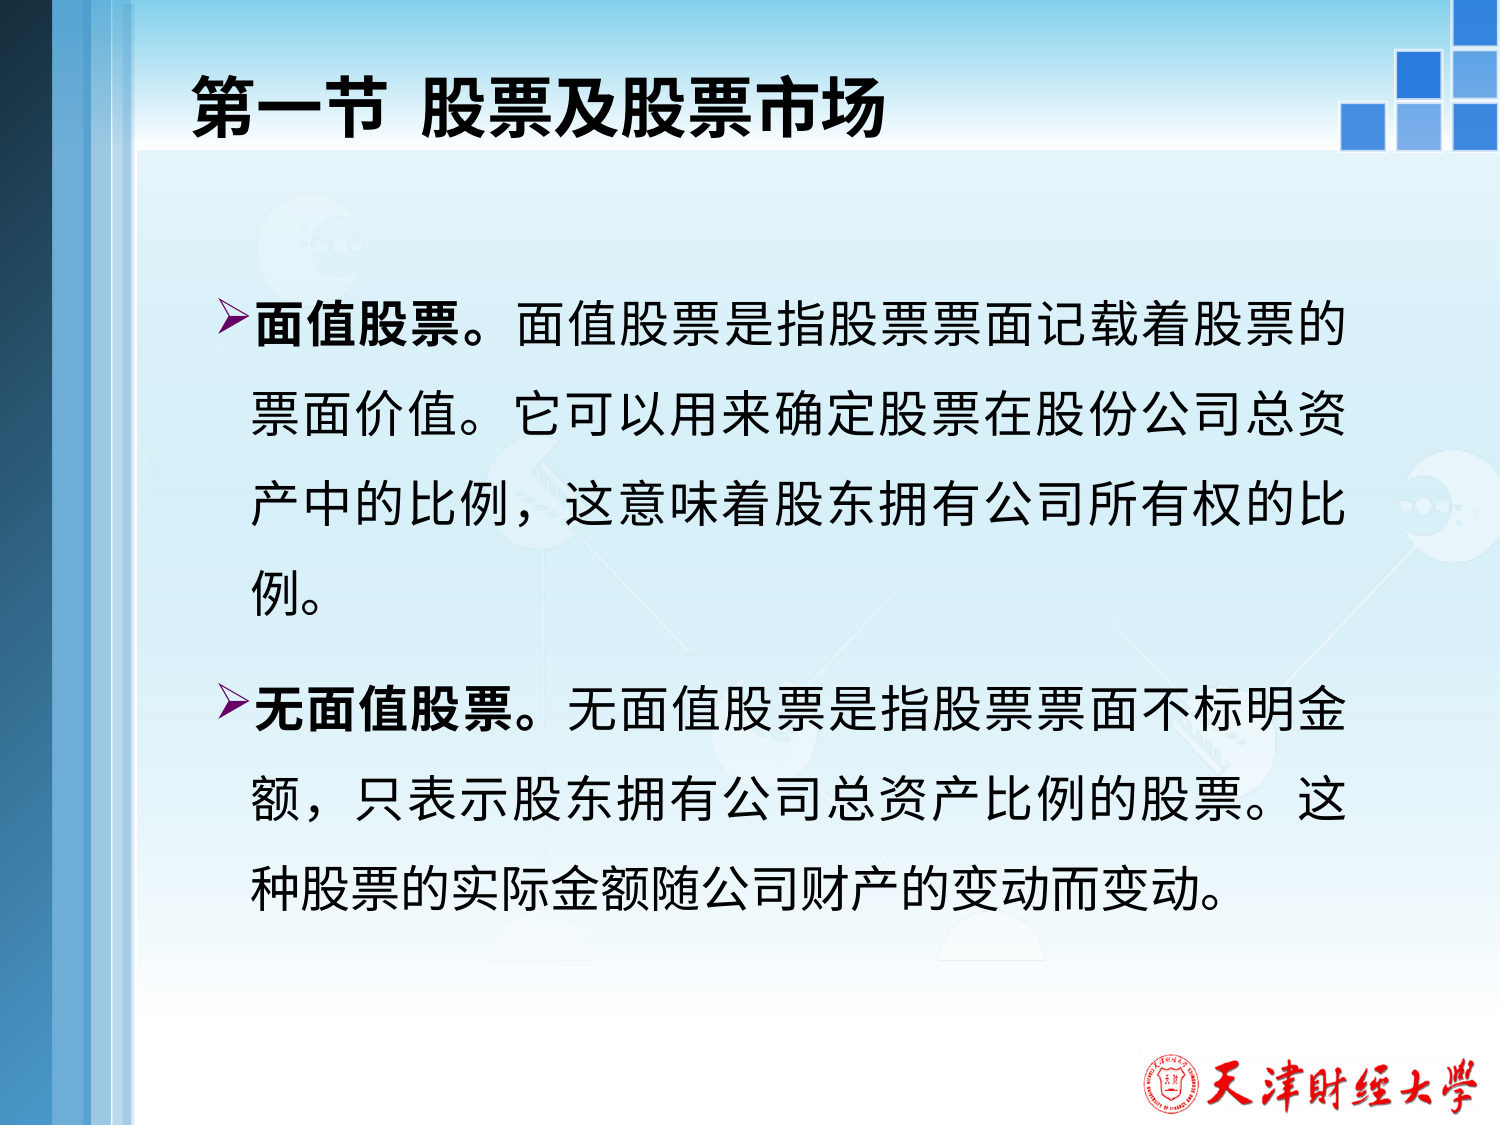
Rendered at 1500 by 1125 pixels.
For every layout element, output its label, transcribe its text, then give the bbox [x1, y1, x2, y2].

text_box 面值股票。面值股票是指股票票面记载着股票的票面价值。它可以用来确定股票在股份公司总资产中的比例，这意味着股东拥有公司所有权的比例。 无面值股票。无面值股票是指股票票面不标明金额，只表示股东拥有公司总资产比例的股票。这种股票的实际金额随公司财产的变动而变动。 [200, 255, 1363, 926]
picture [1131, 1049, 1500, 1119]
title 第一节 股票及股票市场 [174, 75, 1175, 138]
picture [132, 150, 1500, 965]
